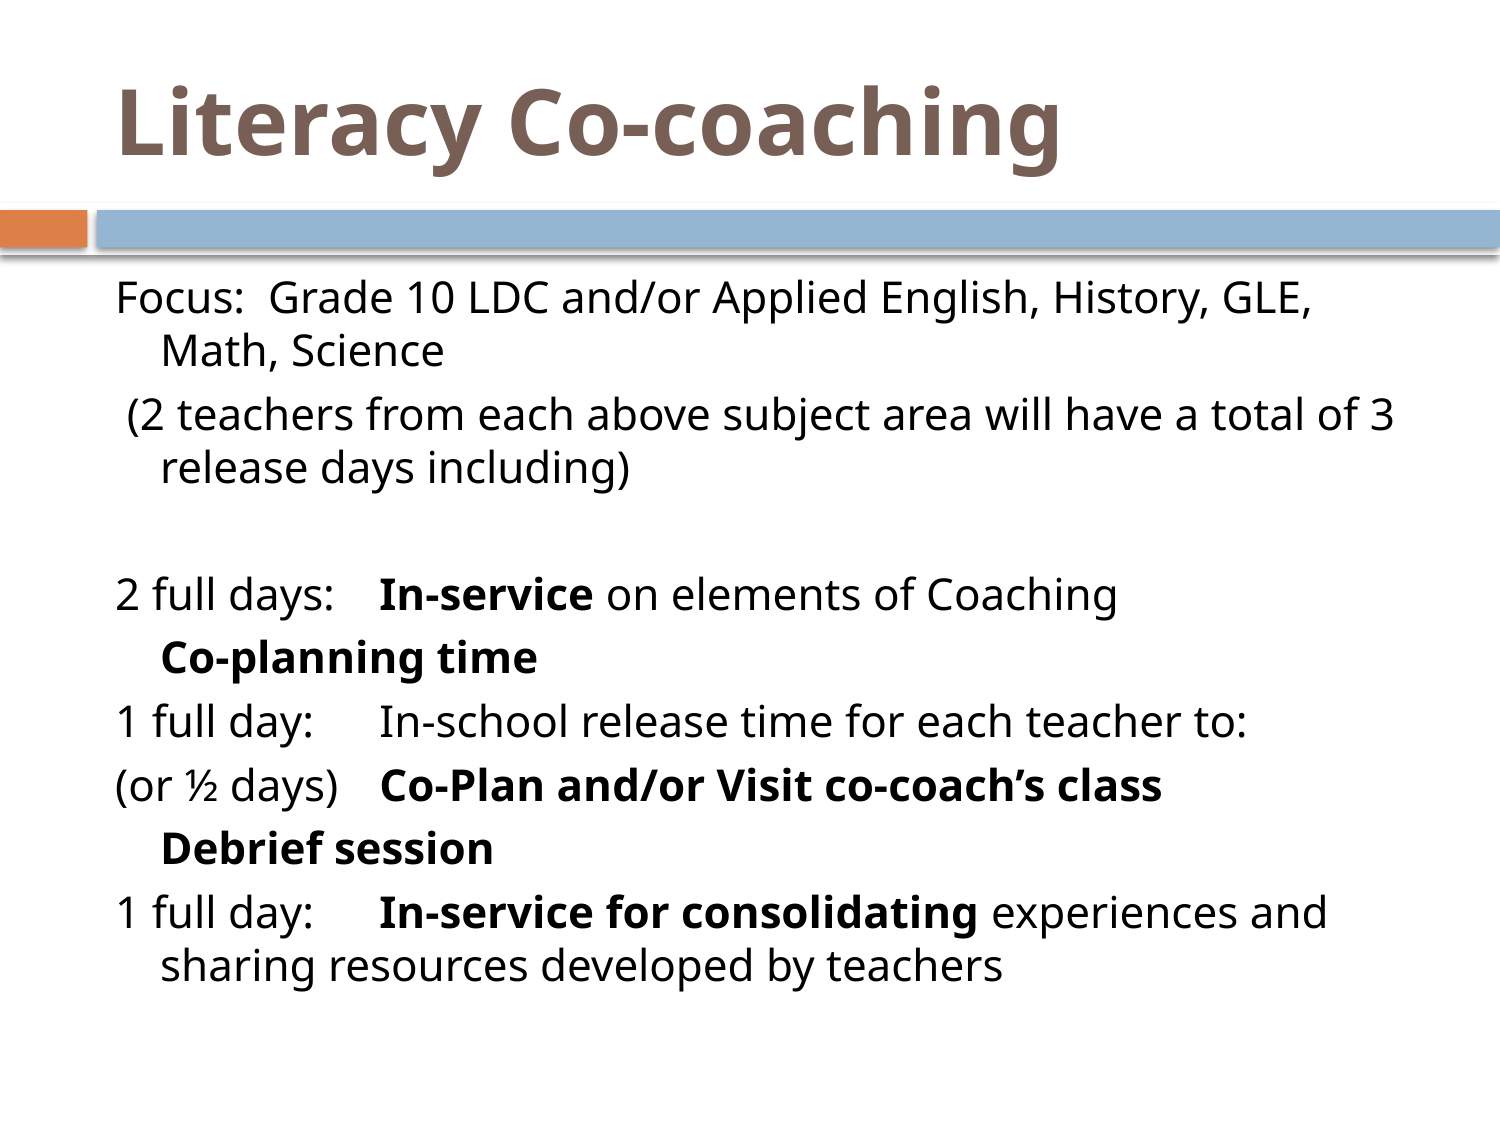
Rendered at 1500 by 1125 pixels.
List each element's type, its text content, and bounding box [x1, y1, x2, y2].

list Focus: Grade 10 LDC and/or Applied English, History, GLE, Math, Science (2 teachers from each above subject area will have a total of 3 release days including) 2 full days: In-service on elements of Coaching Co-planning time 1 full day: In-school release time for each teacher to: (or ½ days) Co-Plan and/or Visit co-coach’s class Debrief session 1 full day: In-service for consolidating experiences and sharing resources developed by teachers [100, 262, 1438, 1000]
title Literacy Co-coaching [99, 37, 1438, 200]
